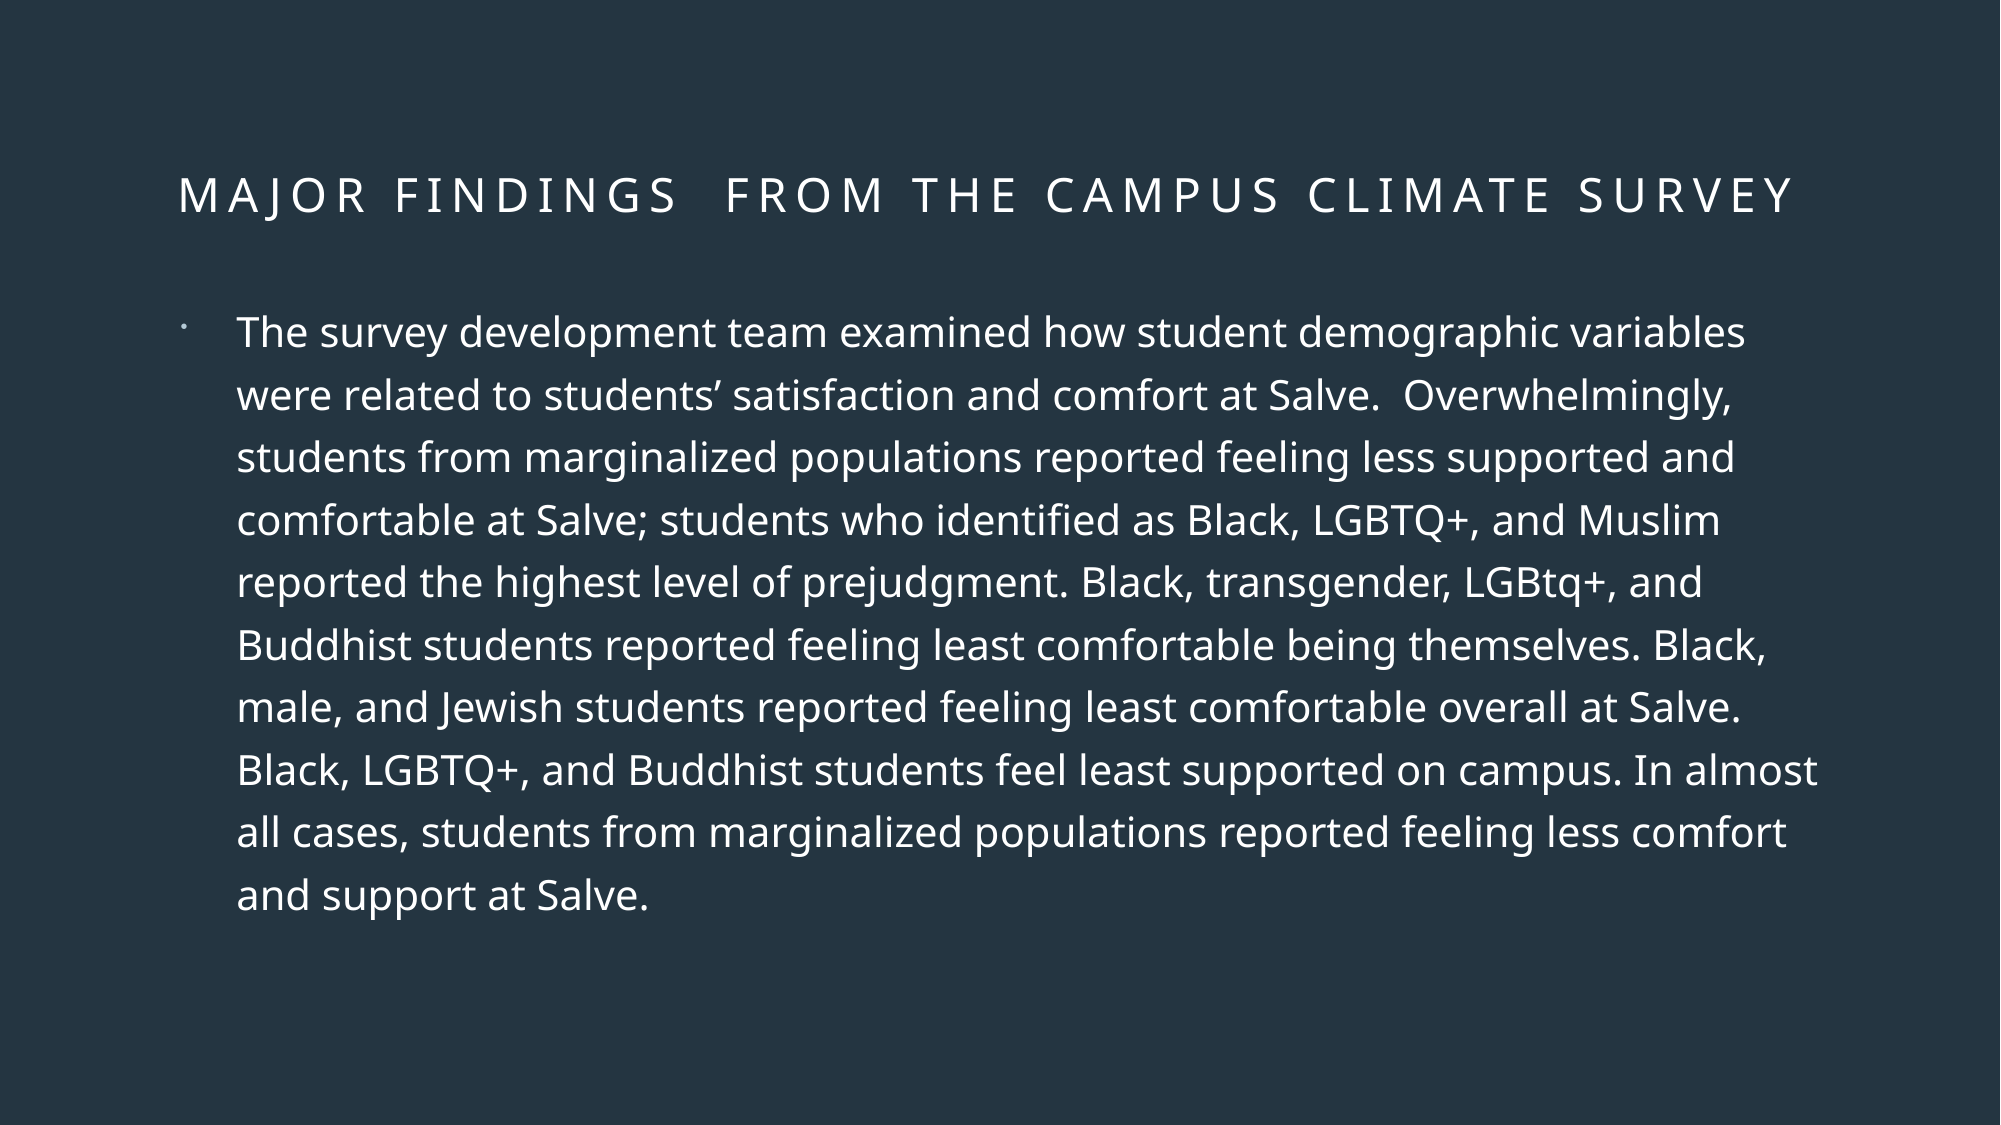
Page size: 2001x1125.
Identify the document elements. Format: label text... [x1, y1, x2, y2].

list The survey development team examined how student demographic variables were related to students’ satisfaction and comfort at Salve. Overwhelmingly, students from marginalized populations reported feeling less supported and comfortable at Salve; students who identified as Black, LGBTQ+, and Muslim reported the highest level of prejudgment. Black, transgender, LGBtq+, and Buddhist students reported feeling least comfortable being themselves. Black, male, and Jewish students reported feeling least comfortable overall at Salve. Black, LGBTQ+, and Buddhist students feel least supported on campus. In almost all cases, students from marginalized populations reported feeling less comfort and support at Salve. [177, 293, 1822, 947]
title Major Findings From the Campus Climate Survey [177, 165, 1822, 274]
